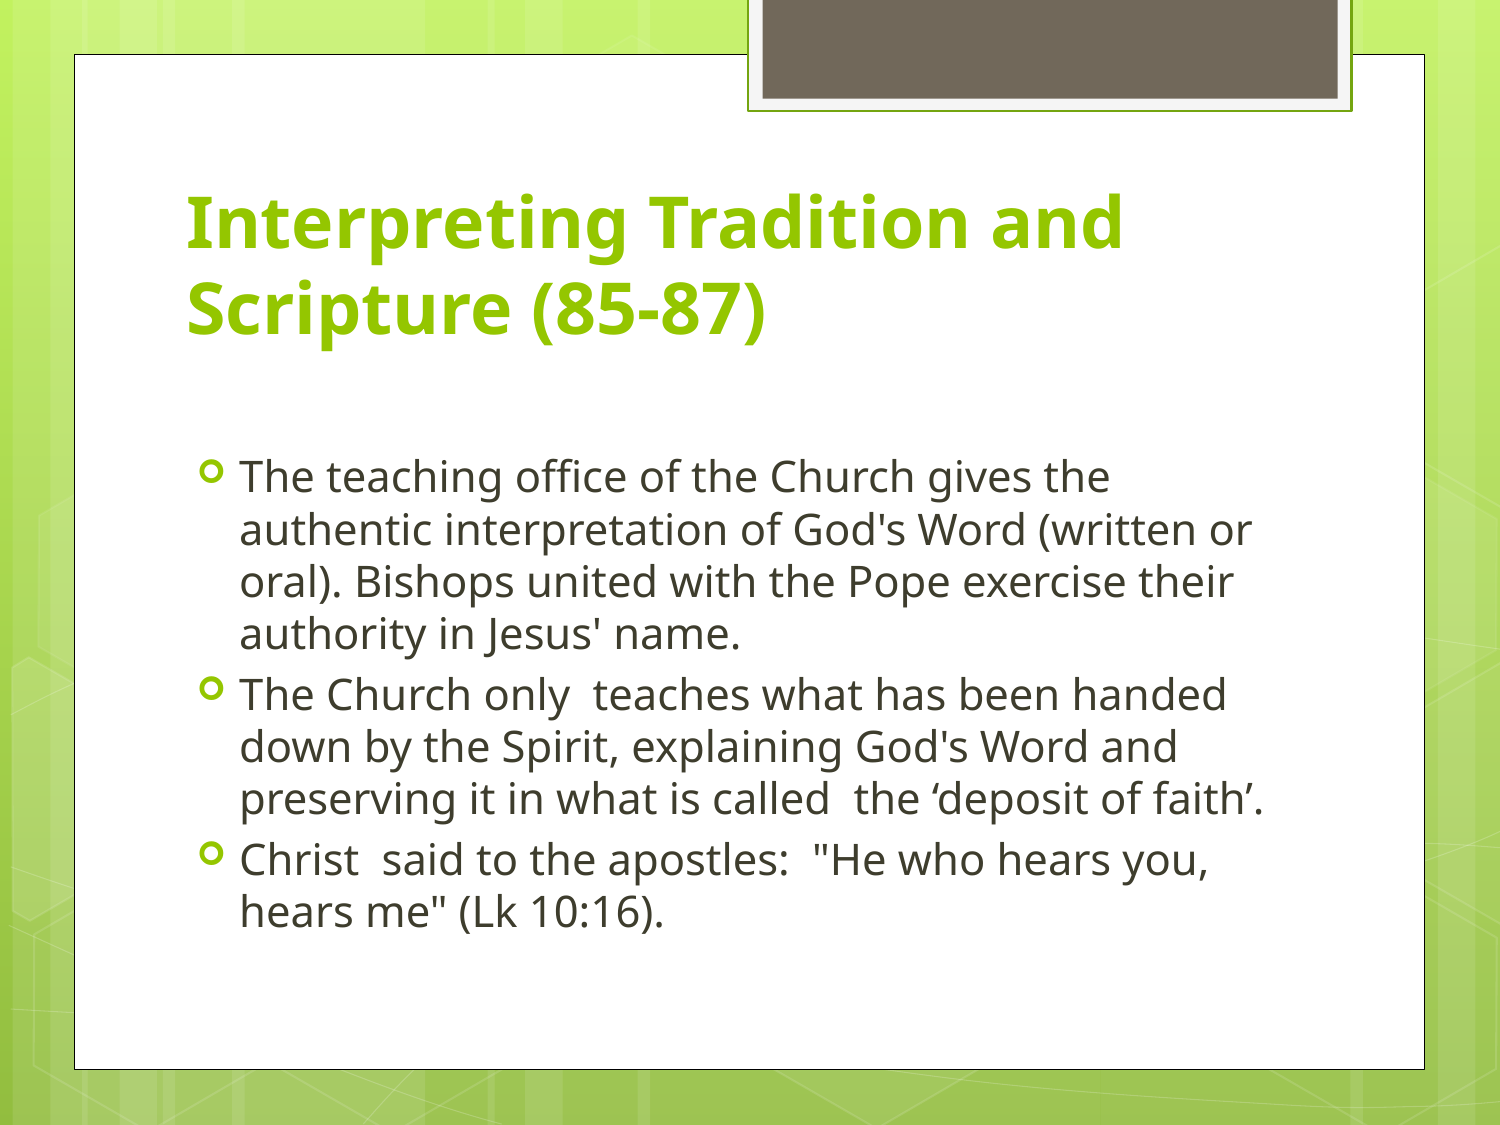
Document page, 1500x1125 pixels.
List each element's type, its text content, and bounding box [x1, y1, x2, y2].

title Interpreting Tradition and Scripture (85-87) [171, 168, 1324, 357]
list The teaching office of the Church gives the authentic interpretation of God's Word (written or oral). Bishops united with the Pope exercise their authority in Jesus' name. The Church only teaches what has been handed down by the Spirit, explaining God's Word and preserving it in what is called the ‘deposit of faith’. Christ said to the apostles: "He who hears you, hears me" (Lk 10:16). [171, 381, 1283, 957]
